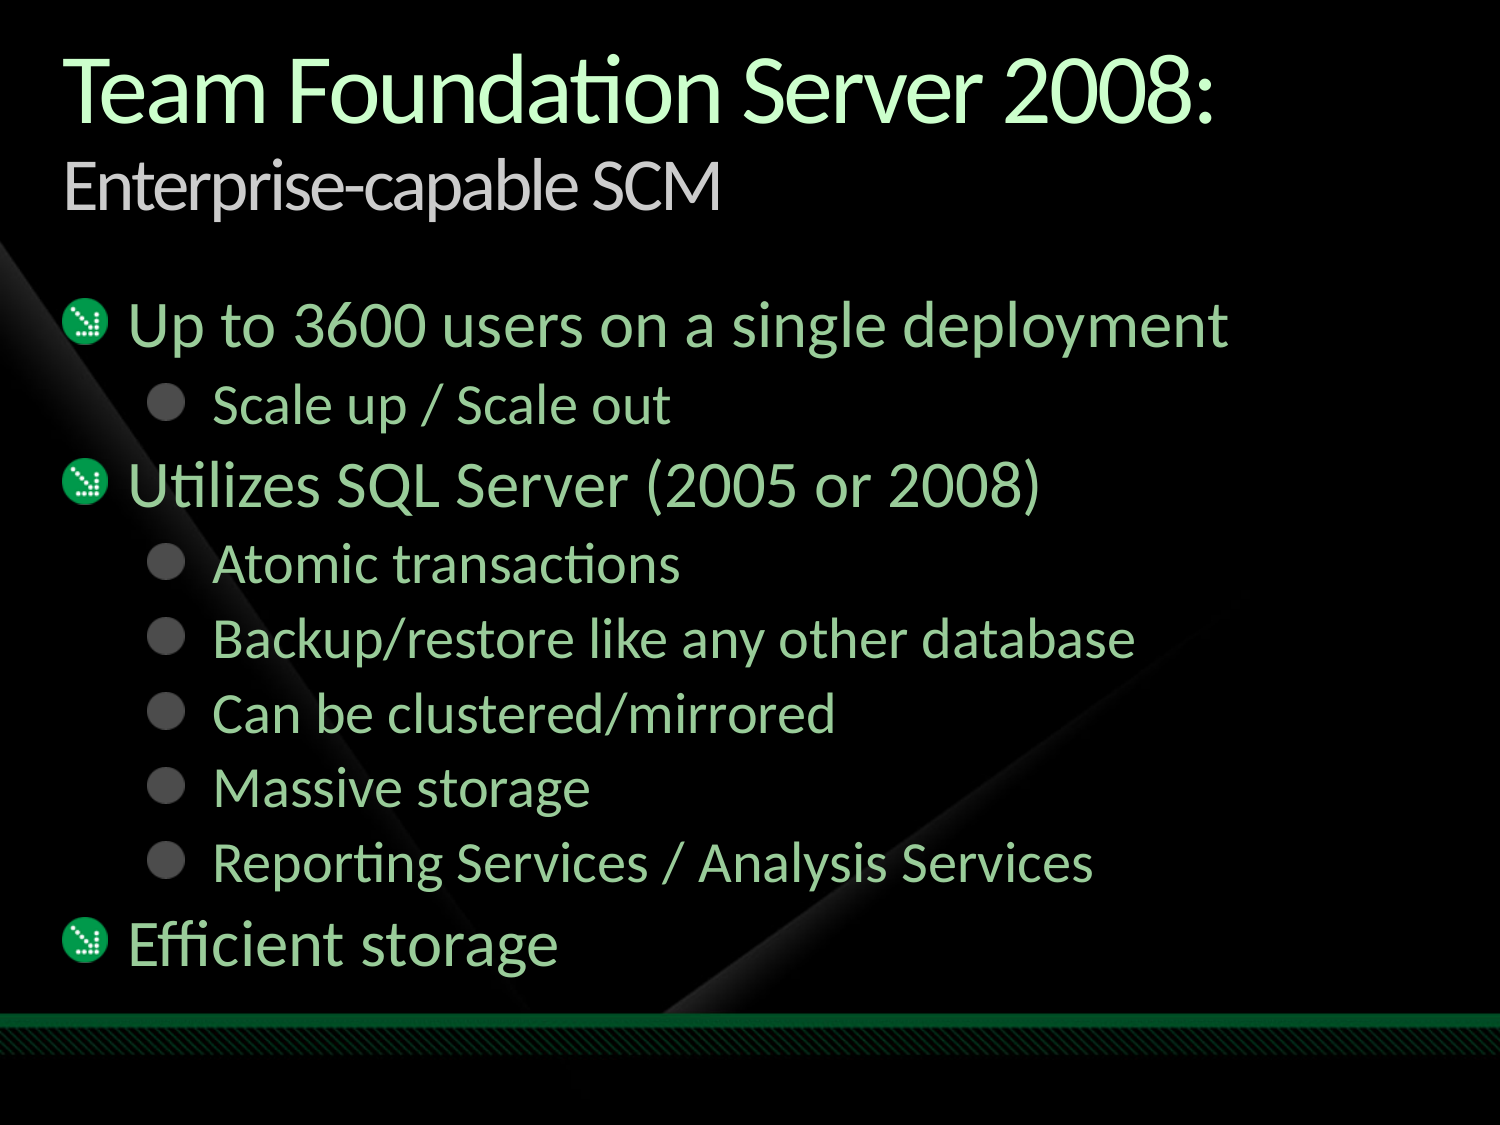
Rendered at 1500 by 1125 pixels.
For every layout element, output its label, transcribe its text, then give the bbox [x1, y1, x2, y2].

list Up to 3600 users on a single deployment Scale up / Scale out Utilizes SQL Server (2005 or 2008) Atomic transactions Backup/restore like any other database Can be clustered/mirrored Massive storage Reporting Services / Analysis Services Efficient storage [62, 231, 1438, 980]
picture [0, 0, 1500, 1125]
title Team Foundation Server 2008: Enterprise-capable SCM [62, 37, 1438, 229]
